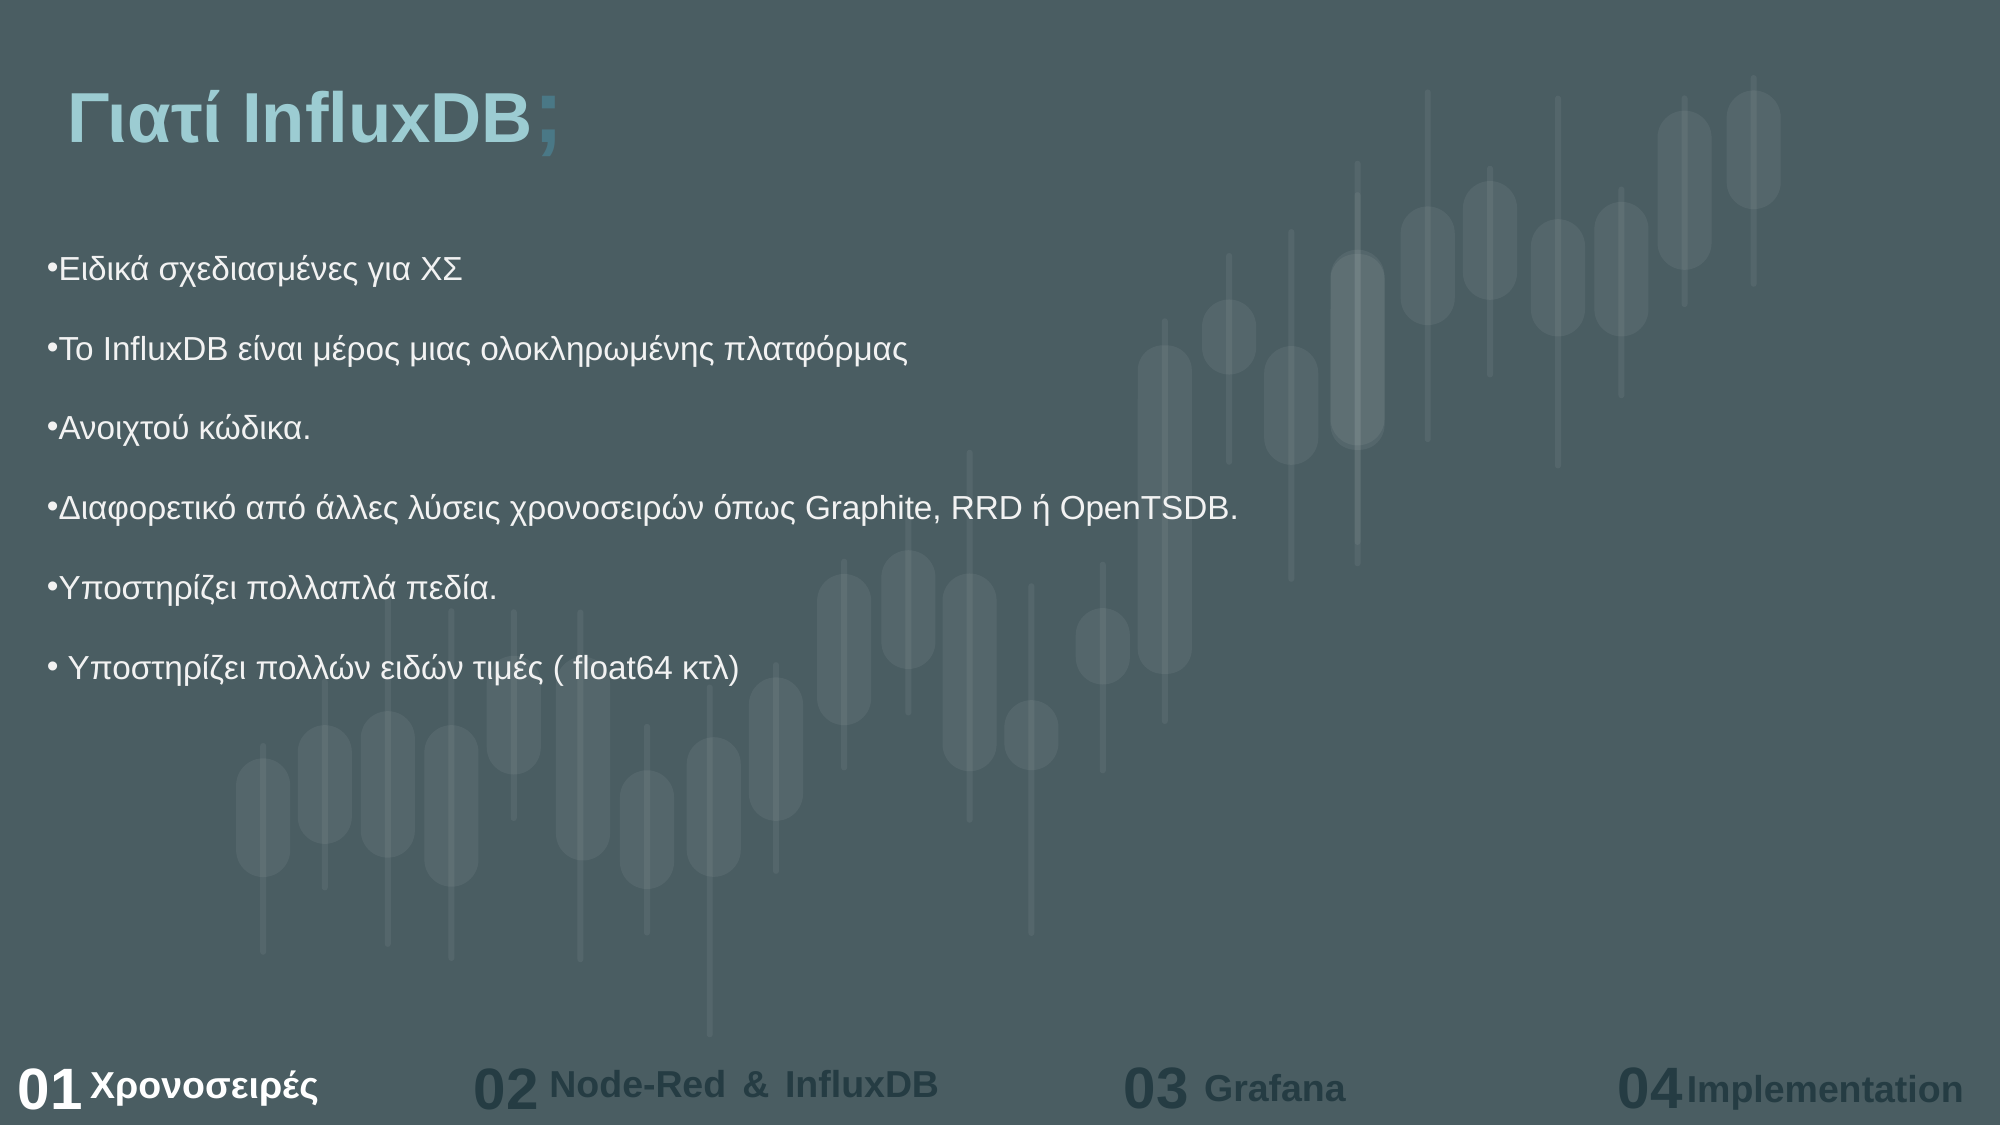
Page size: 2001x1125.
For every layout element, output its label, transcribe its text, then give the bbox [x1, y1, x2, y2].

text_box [0, 1033, 1988, 1125]
text_box Γιατί InfluxDB; [53, 55, 1952, 175]
text_box Ειδικά σχεδιασμένες για ΧΣ Το InfluxDB είναι μέρος μιας ολοκληρωμένης πλατφόρμας Ανοιχτού κώδικα. Διαφορετικό από άλλες λύσεις χρονοσειρών όπως Graphite, RRD ή OpenTSDB. Υποστηρίζει πολλαπλά πεδία. Υποστηρίζει πολλών ειδών τιμές ( float64 κτλ) [46, 169, 1643, 684]
